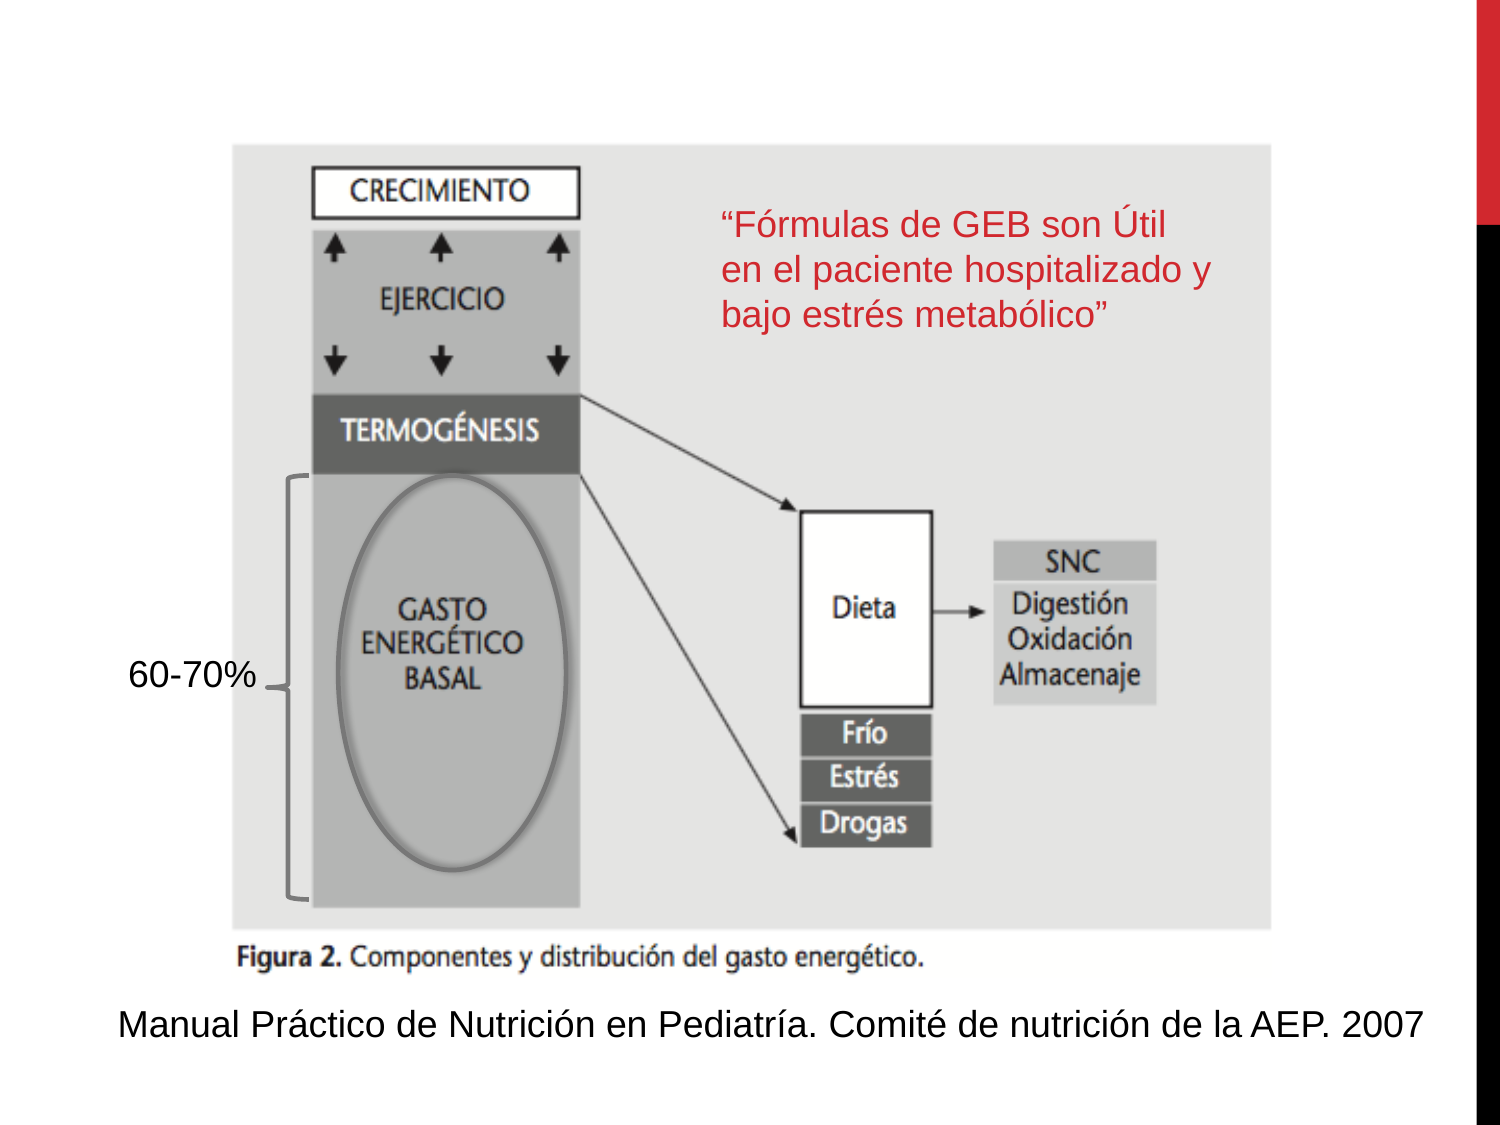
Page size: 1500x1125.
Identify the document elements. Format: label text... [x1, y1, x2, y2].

picture [218, 130, 1280, 995]
text_box Manual Práctico de Nutrición en Pediatría. Comité de nutrición de la AEP. 2007 [102, 992, 1451, 1053]
text_box 60-70% [113, 642, 216, 702]
